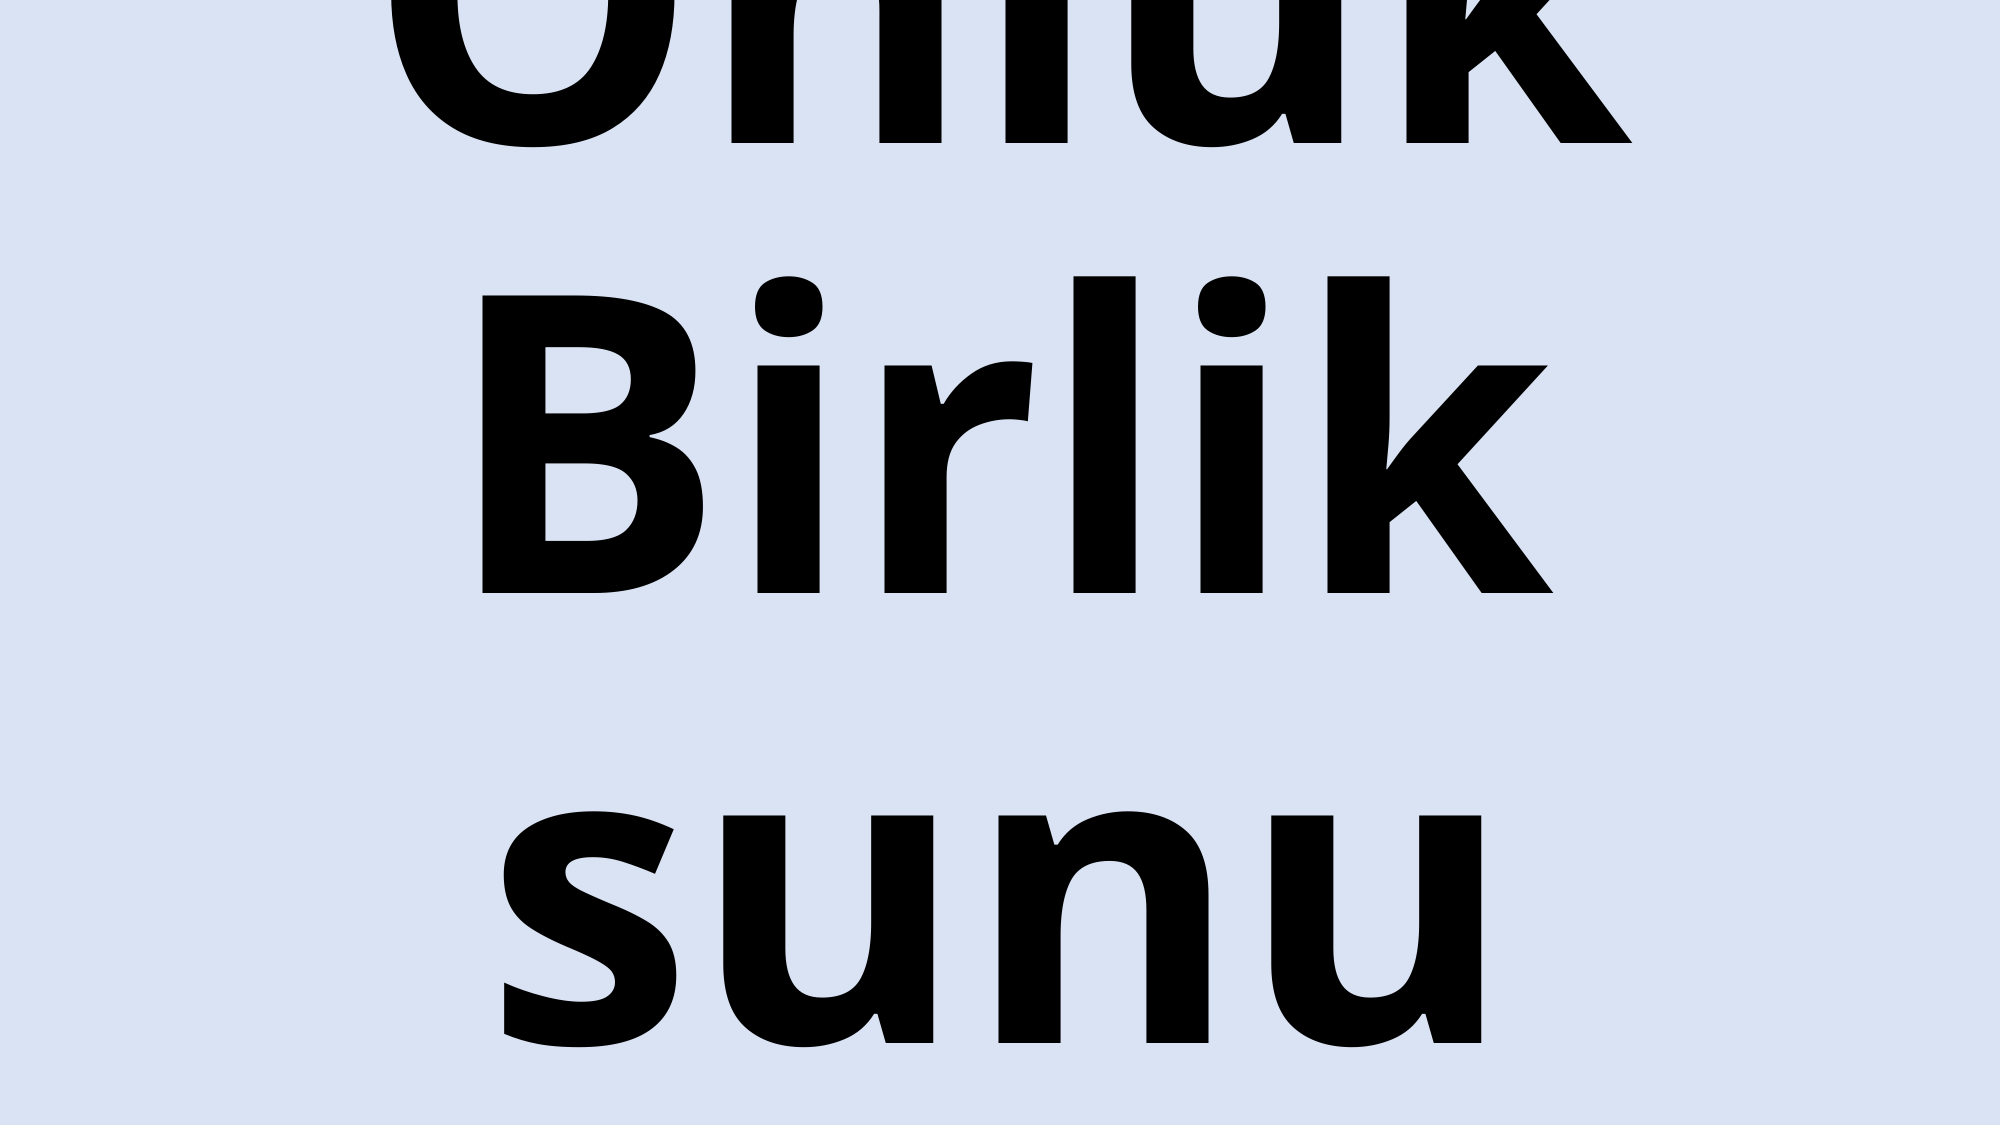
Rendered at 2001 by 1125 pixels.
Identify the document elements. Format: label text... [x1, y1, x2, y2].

title Onluk Birlik sunu [0, 0, 2000, 1125]
footer Kazım KAT [662, 1042, 1338, 1103]
